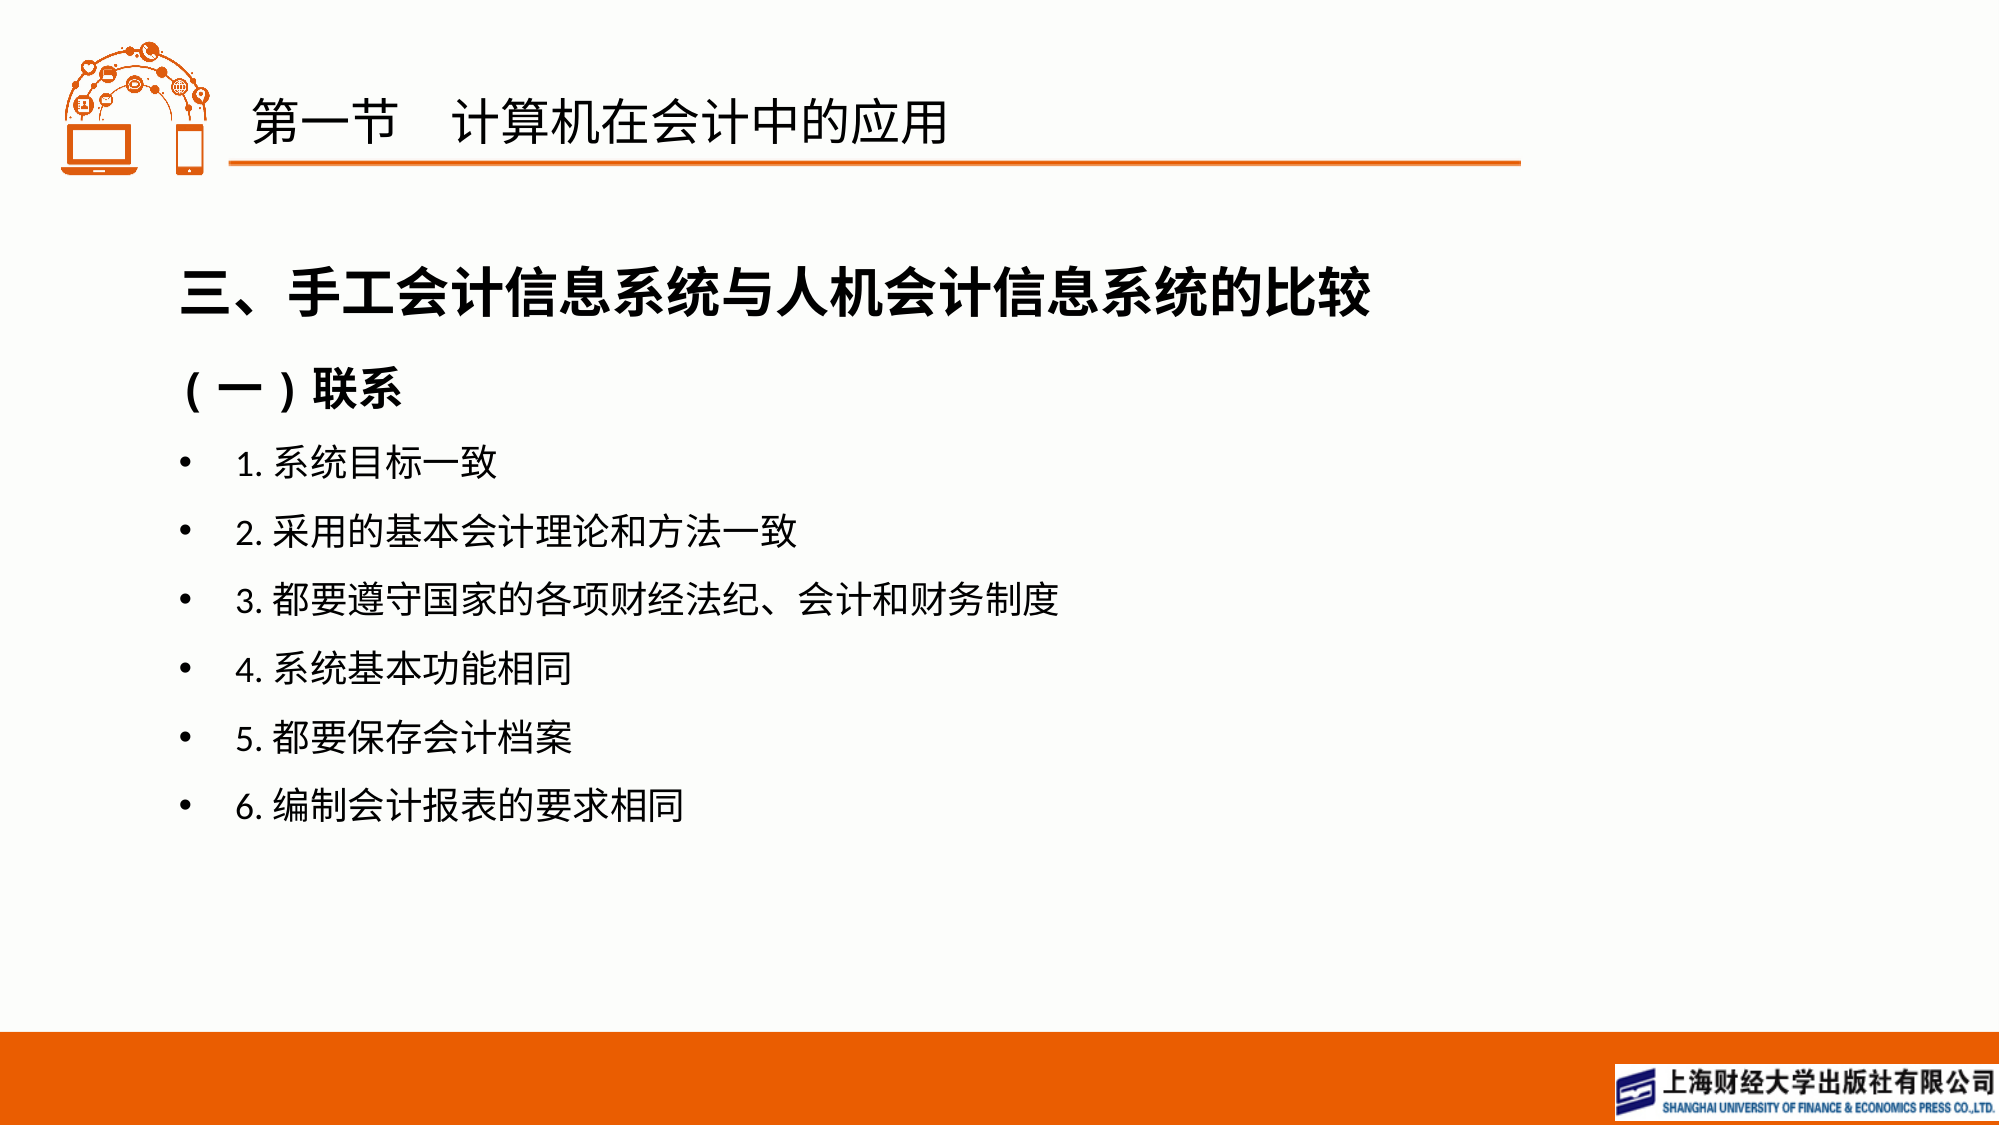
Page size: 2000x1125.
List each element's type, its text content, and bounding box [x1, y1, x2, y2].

list 三、手工会计信息系统与人机会计信息系统的比较 (一)联系 1.系统目标一致 2.采用的基本会计理论和方法一致 3.都要遵守国家的各项财经法纪、会计和财务制度 4.系统基本功能相同 5.都要保存会计档案 6.编制会计报表的要求相同 [163, 227, 1855, 1049]
title 第一节 计算机在会计中的应用 [235, 82, 1605, 189]
picture [0, 0, 2000, 1125]
